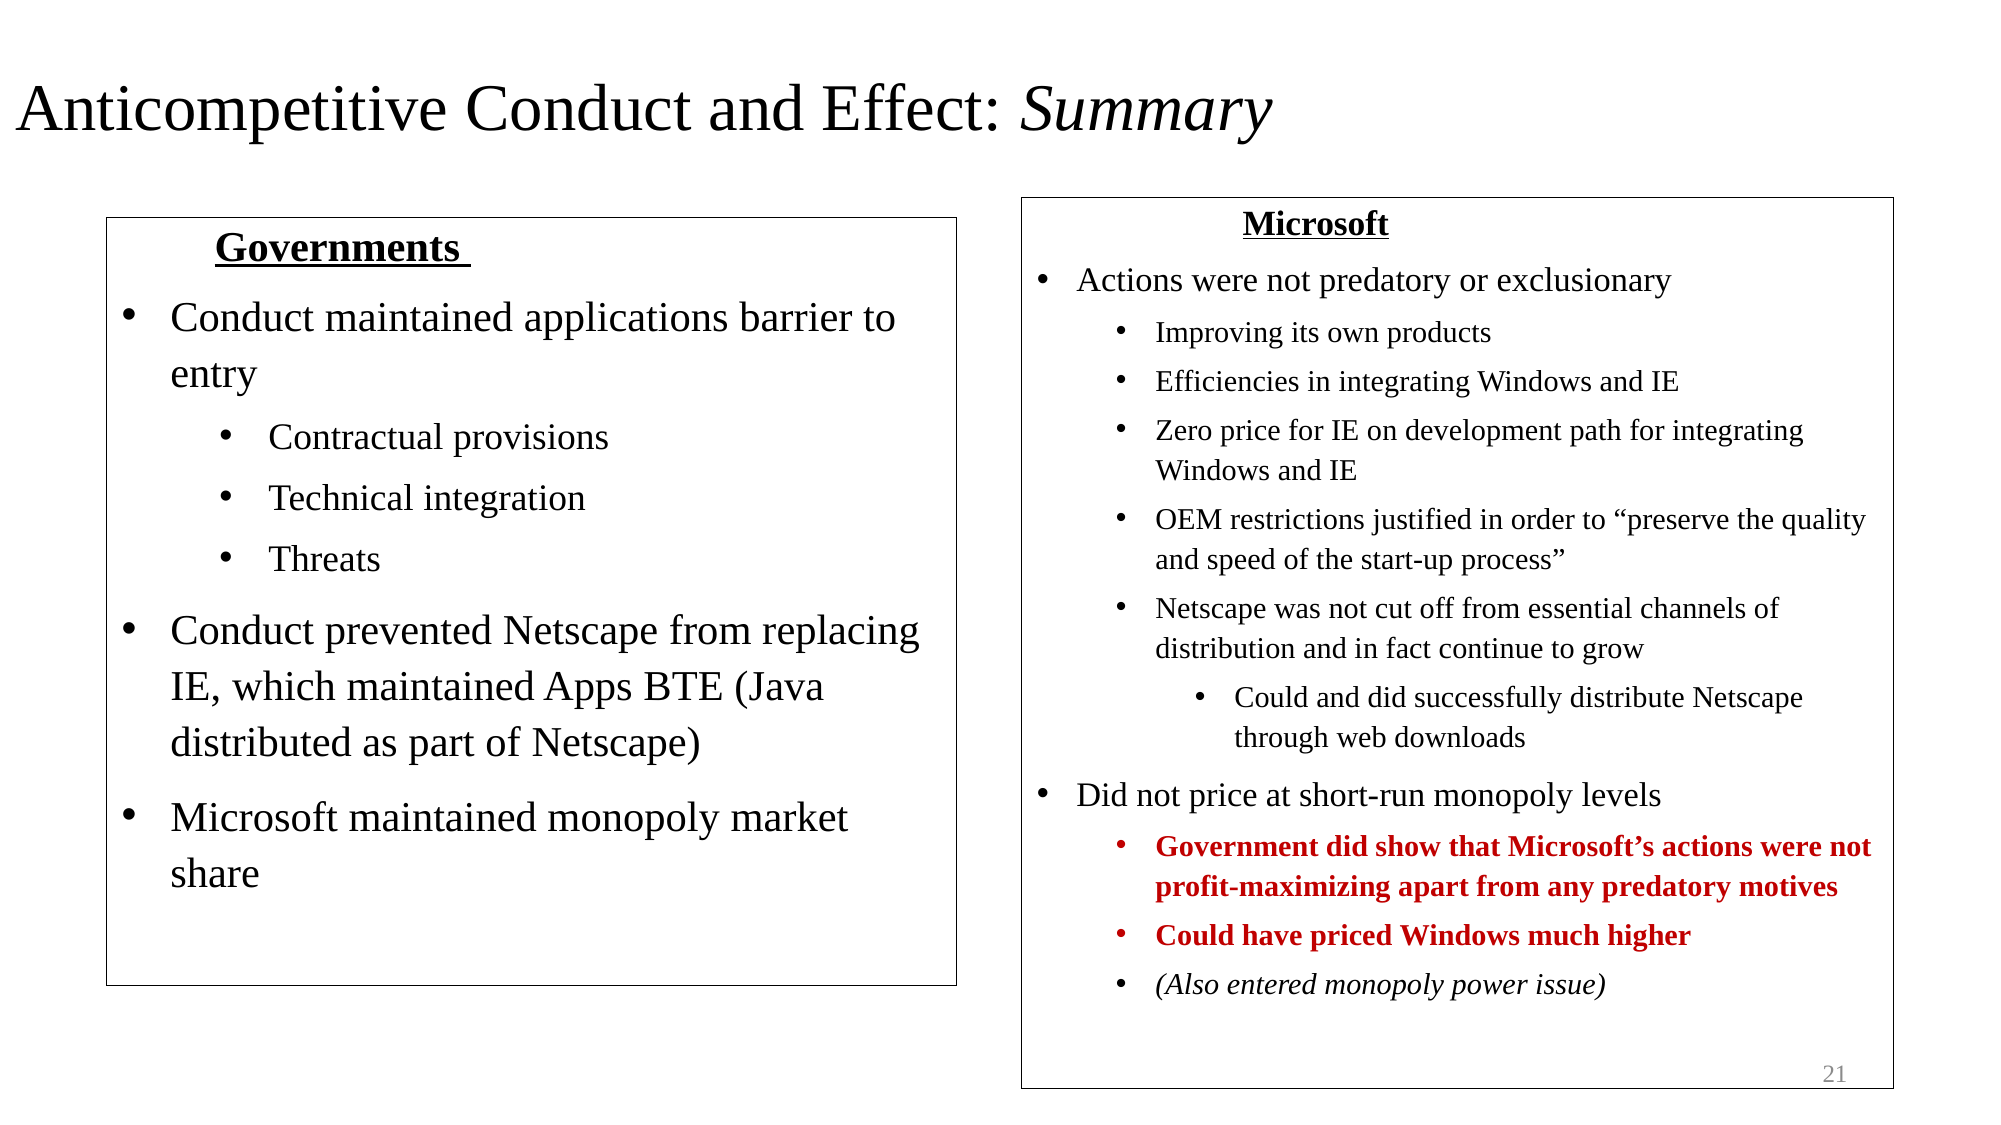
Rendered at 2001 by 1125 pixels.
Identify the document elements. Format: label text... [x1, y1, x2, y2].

slide_number 21 [1412, 1042, 1863, 1103]
list Microsoft Actions were not predatory or exclusionary Improving its own products Efficiencies in integrating Windows and IE Zero price for IE on development path for integrating Windows and IE OEM restrictions justified in order to “preserve the quality and speed of the start-up process” Netscape was not cut off from essential channels of distribution and in fact continue to grow Could and did successfully distribute Netscape through web downloads Did not price at short-run monopoly levels Government did show that Microsoft’s actions were not profit-maximizing apart from any predatory motives Could have priced Windows much higher (Also entered monopoly power issue) [1021, 197, 1894, 1089]
title Anticompetitive Conduct and Effect: Summary [0, 0, 1725, 218]
list Governments Conduct maintained applications barrier to entry Contractual provisions Technical integration Threats Conduct prevented Netscape from replacing IE, which maintained Apps BTE (Java distributed as part of Netscape) Microsoft maintained monopoly market share [106, 217, 957, 986]
